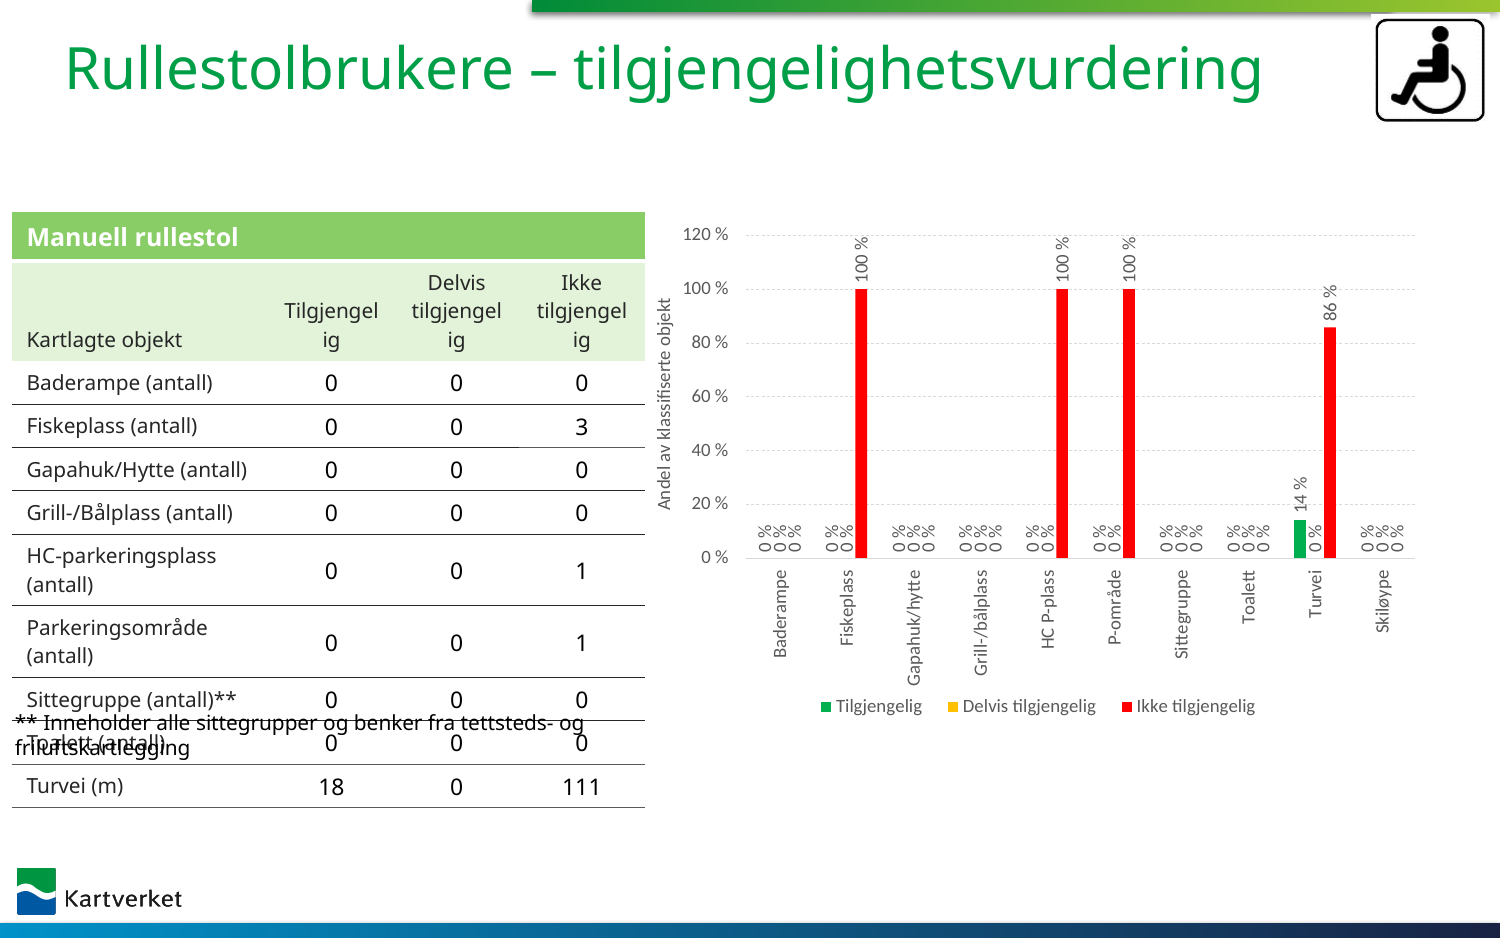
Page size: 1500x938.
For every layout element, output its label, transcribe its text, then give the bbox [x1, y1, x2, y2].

table_cell Turvei (m) [12, 768, 269, 807]
table_cell 0 [269, 491, 394, 534]
table_cell 0 [394, 405, 519, 447]
table_cell Tilgjengelig [269, 263, 394, 361]
picture [643, 218, 1427, 728]
table_cell Gapahuk/Hytte (antall) [12, 448, 269, 490]
table_cell 0 [519, 361, 638, 404]
table_cell HC-parkeringsplass (antall) [12, 535, 269, 605]
text_box ** Inneholder alle sittegrupper og benker fra tettsteds- og friluftskartlegging [0, 702, 745, 768]
table_header Manuell rullestol [12, 212, 645, 259]
table_cell 0 [269, 606, 394, 677]
table_cell 0 [394, 361, 519, 404]
table_cell 0 [519, 678, 638, 702]
table_cell 1 [519, 606, 638, 677]
table_cell Sittegruppe (antall)** [12, 678, 269, 702]
table_cell 0 [269, 405, 394, 447]
table_cell 1 [519, 535, 638, 605]
table_cell Parkeringsområde (antall) [12, 606, 269, 677]
table_cell 111 [519, 768, 645, 807]
table_cell 0 [394, 491, 519, 534]
table_cell 0 [394, 606, 519, 677]
table_cell Grill-/Bålplass (antall) [12, 491, 269, 534]
table_cell Baderampe (antall) [12, 361, 269, 404]
table_cell Ikke tilgjengelig [519, 263, 638, 361]
table_cell Kartlagte objekt [12, 263, 269, 361]
picture [1371, 13, 1491, 127]
table_cell 0 [519, 448, 638, 490]
table_cell 18 [269, 768, 394, 807]
table_cell 0 [394, 448, 519, 490]
table_cell 0 [269, 448, 394, 490]
table_cell 0 [394, 535, 519, 605]
table_cell 0 [394, 768, 519, 807]
table_cell 0 [269, 535, 394, 605]
table_cell 0 [394, 678, 519, 702]
table_cell 0 [519, 491, 638, 534]
table_cell 3 [519, 405, 638, 447]
text_box Rullestolbrukere – tilgjengelighetsvurdering [49, 12, 1372, 109]
table_cell Fiskeplass (antall) [12, 405, 269, 447]
table_cell 0 [269, 678, 394, 702]
table_cell 0 [269, 361, 394, 404]
table_cell Delvis tilgjengelig [394, 263, 519, 361]
